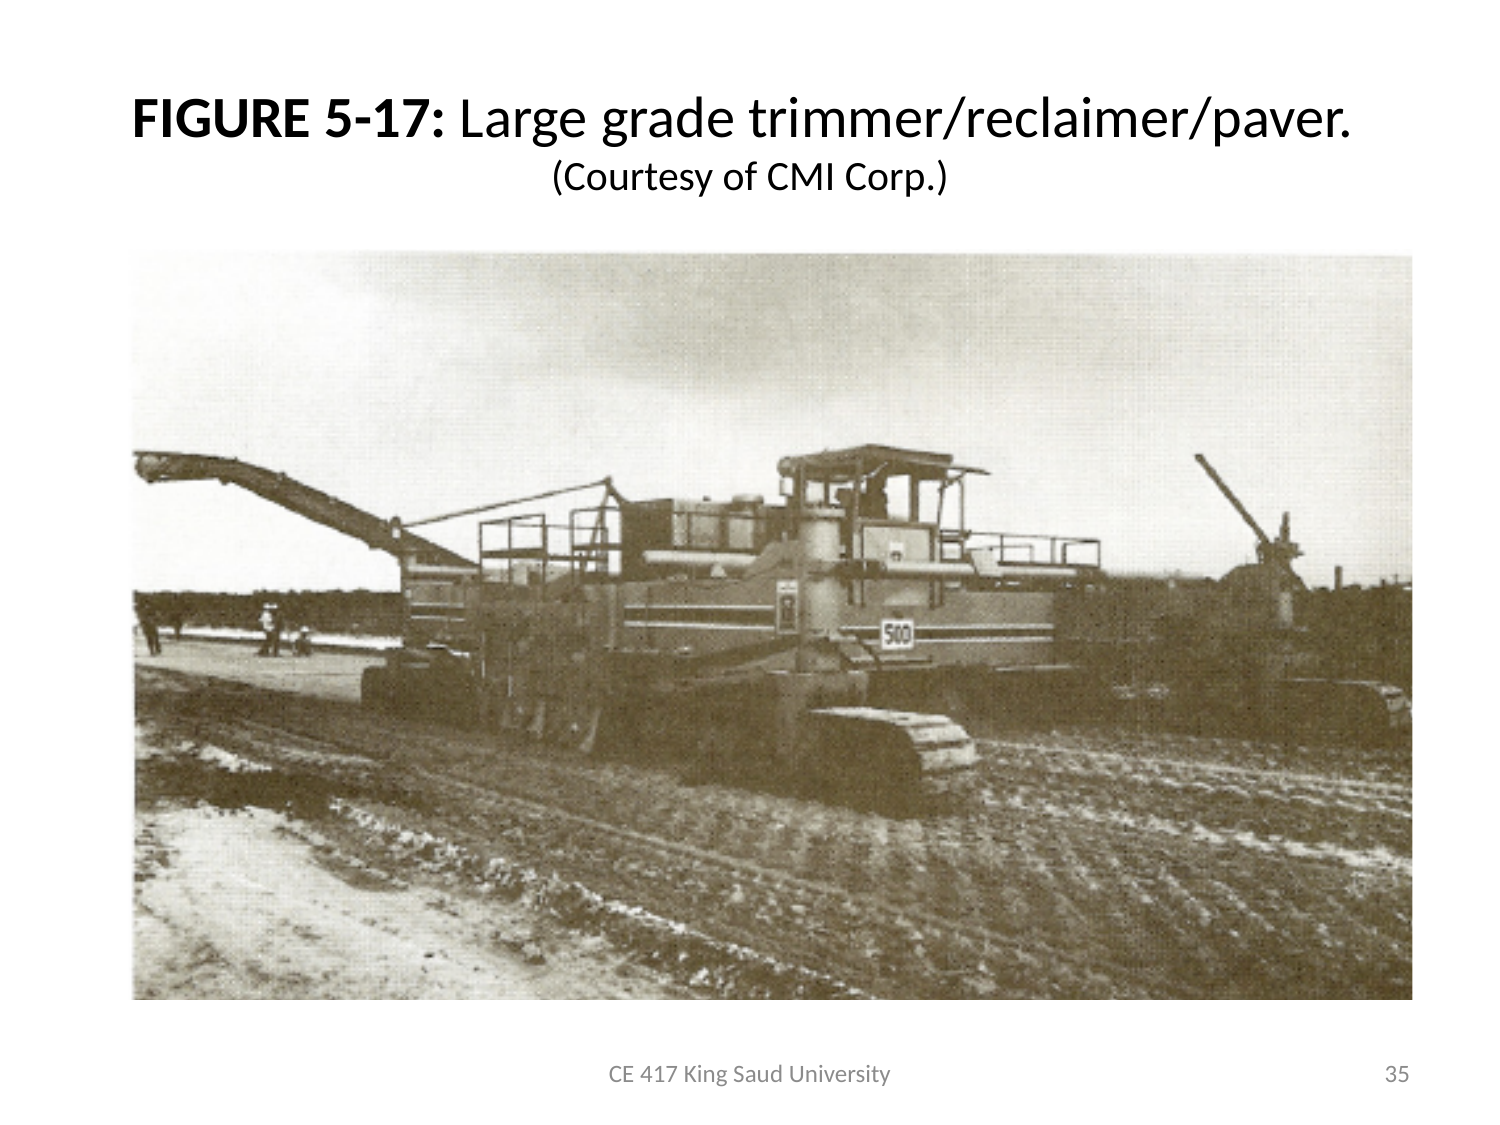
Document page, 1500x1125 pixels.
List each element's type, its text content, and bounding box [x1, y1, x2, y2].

slide_number 35 [1074, 1042, 1425, 1103]
footer CE 417 King Saud University [512, 1042, 988, 1103]
picture [124, 249, 1413, 1001]
title FIGURE 5-17: Large grade trimmer/reclaimer/paver. (Courtesy of CMI Corp.) [75, 45, 1425, 233]
